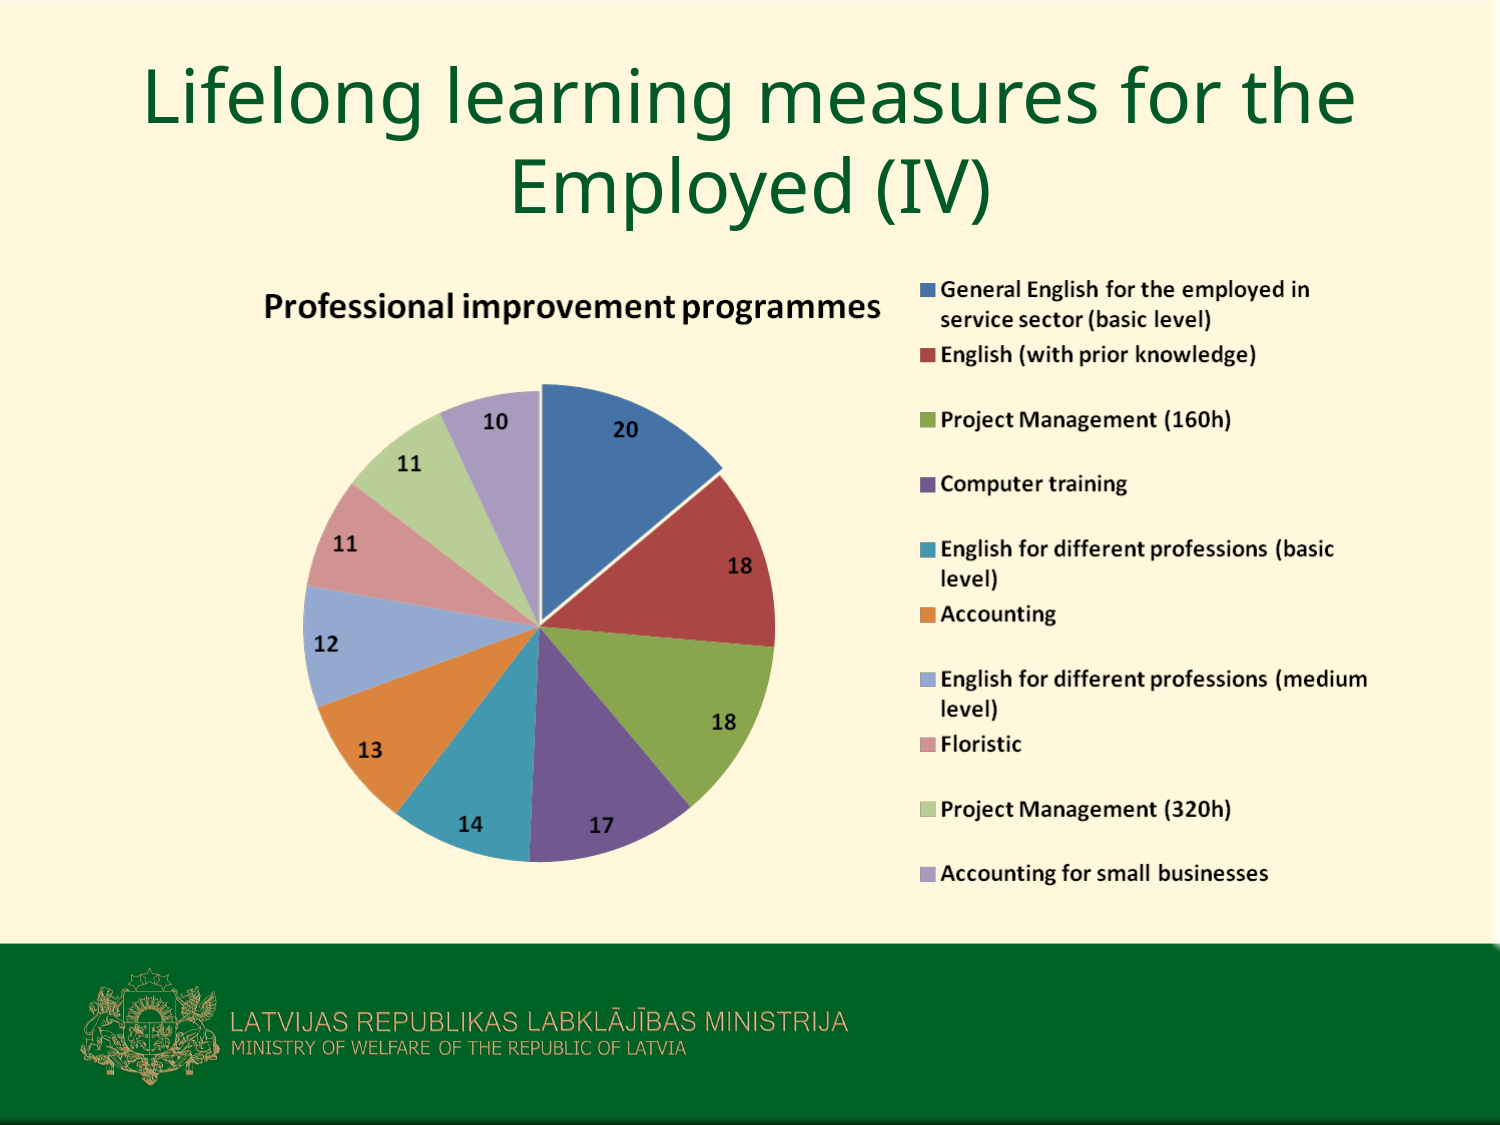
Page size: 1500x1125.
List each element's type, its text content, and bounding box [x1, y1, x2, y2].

picture [0, 0, 1500, 1125]
title Lifelong learning measures for the Employed (IV) [74, 44, 1426, 233]
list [115, 258, 1387, 931]
